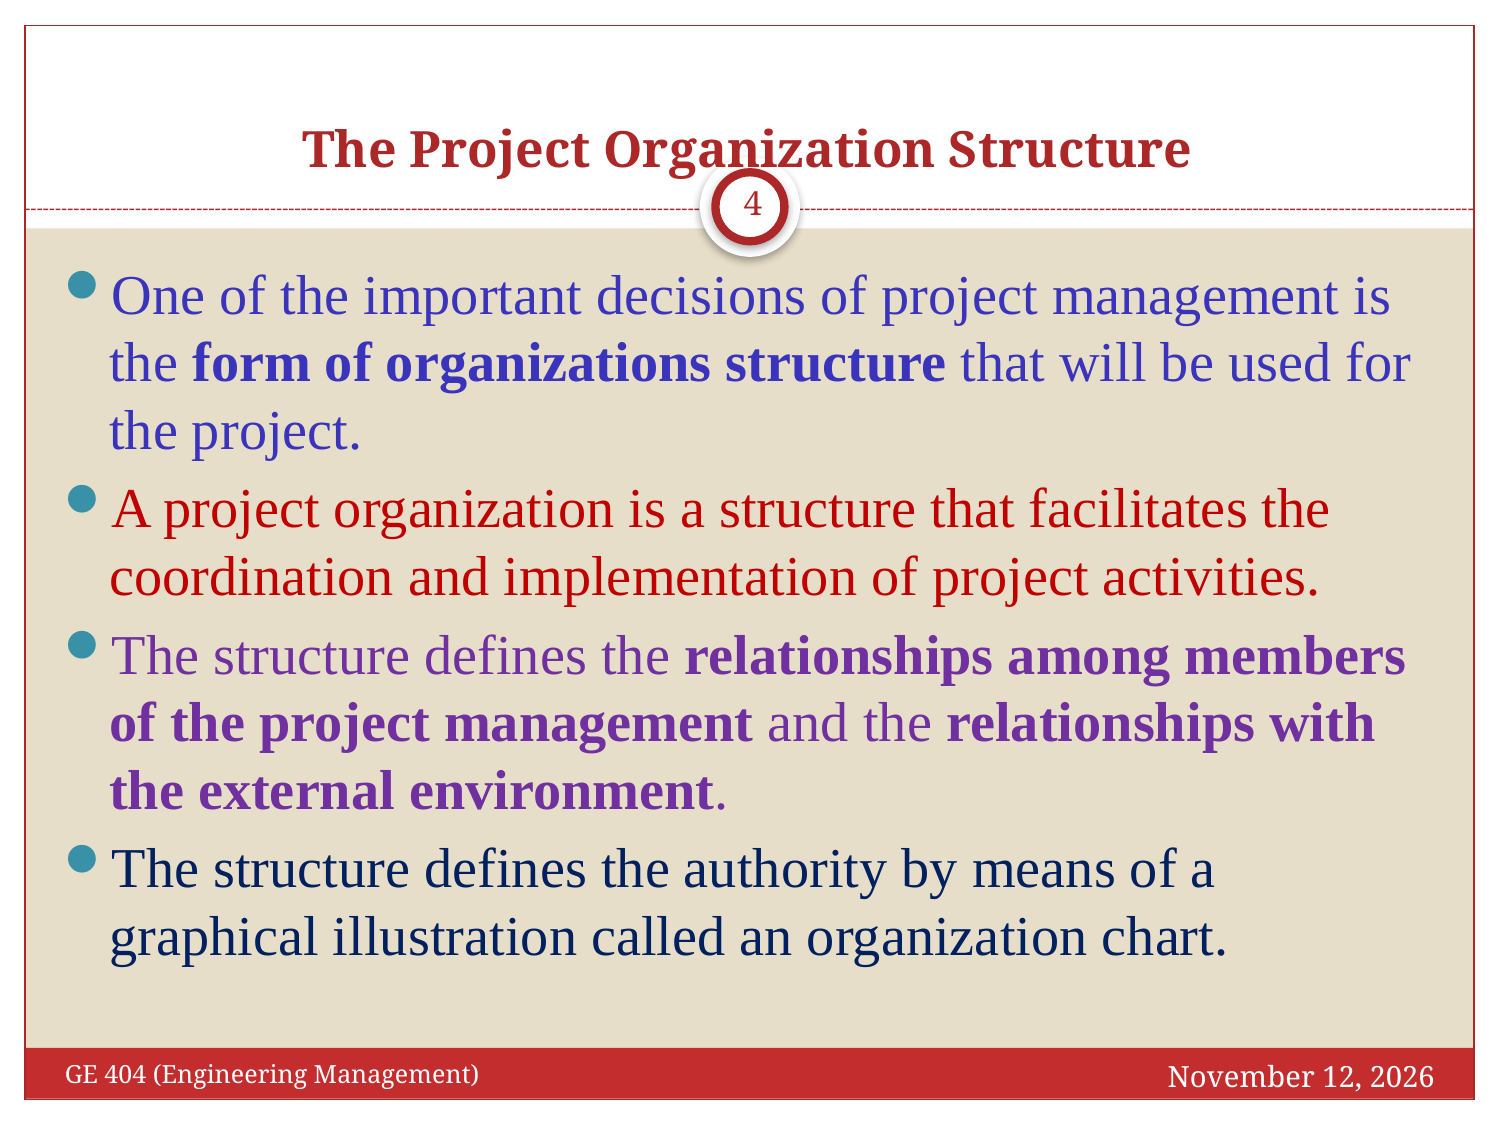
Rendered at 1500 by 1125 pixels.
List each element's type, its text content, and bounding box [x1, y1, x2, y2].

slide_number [950, 1050, 1450, 1111]
list One of the important decisions of project management is the form of organizations structure that will be used for the project. A project organization is a structure that facilitates the coordination and implementation of project activities. The structure defines the relationships among members of the project management and the relationships with the external environment. The structure defines the authority by means of a graphical illustration called an organization chart. [49, 250, 1445, 1001]
title The Project Organization Structure [47, 60, 1448, 185]
slide_number 4 [715, 168, 791, 241]
footer GE 404 (Engineering Management) [50, 1051, 638, 1112]
